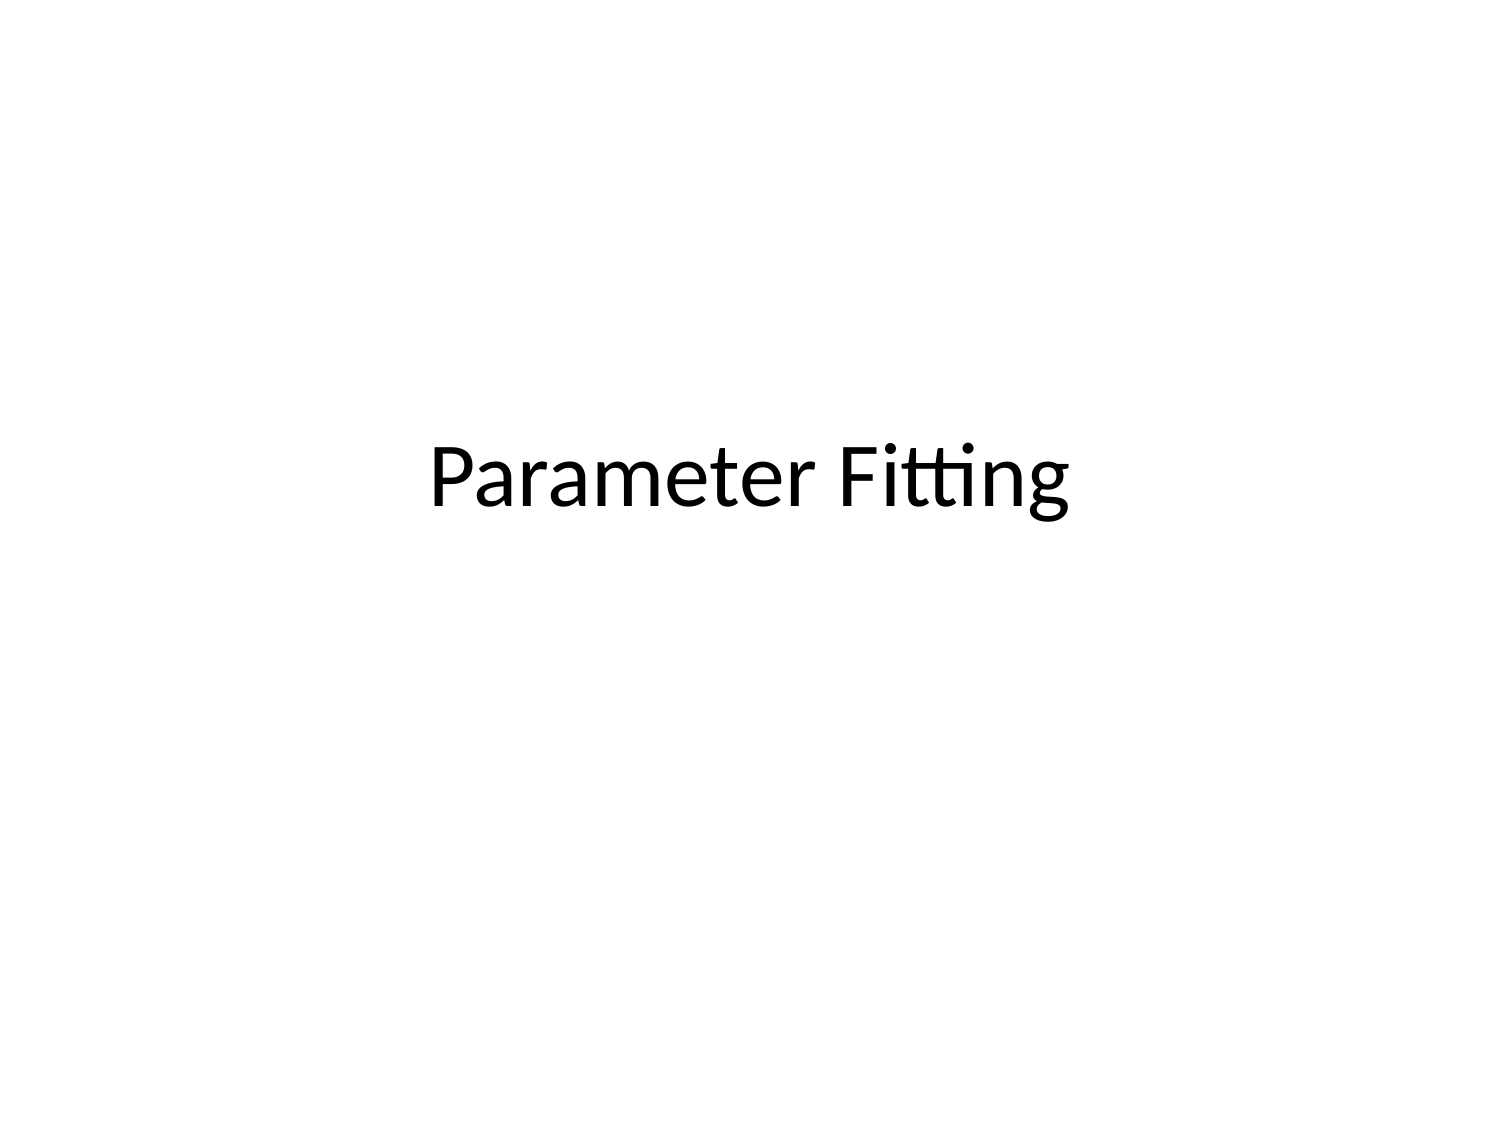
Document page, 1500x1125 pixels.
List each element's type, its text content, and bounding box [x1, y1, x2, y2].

title Parameter Fitting [112, 349, 1388, 591]
